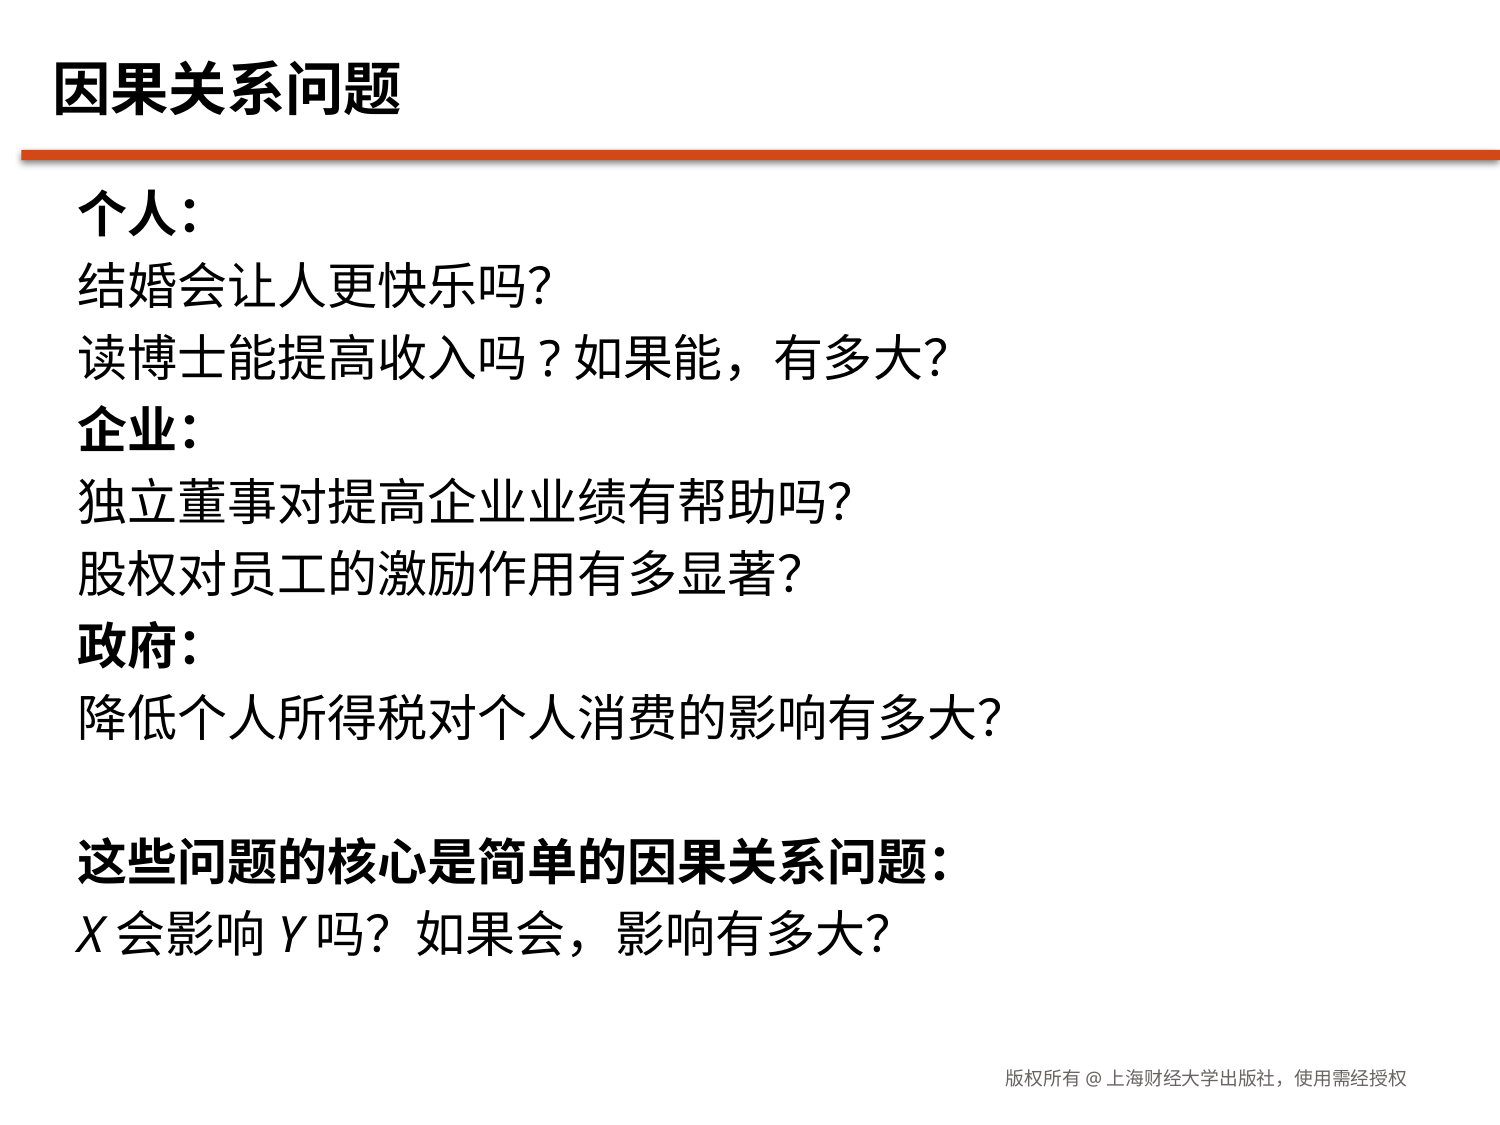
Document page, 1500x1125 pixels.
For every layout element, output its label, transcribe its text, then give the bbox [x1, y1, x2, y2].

list 个人： 结婚会让人更快乐吗？ 读博士能提高收入吗?如果能，有多大？ 企业： 独立董事对提高企业业绩有帮助吗？ 股权对员工的激励作用有多显著？ 政府： 降低个人所得税对个人消费的影响有多大？ 这些问题的核心是简单的因果关系问题： X会影响Y吗？如果会，影响有多大？ [62, 174, 1400, 1032]
title 因果关系问题 [37, 50, 1369, 138]
footer 版权所有@上海财经大学出版社，使用需经授权 [950, 1046, 1463, 1109]
